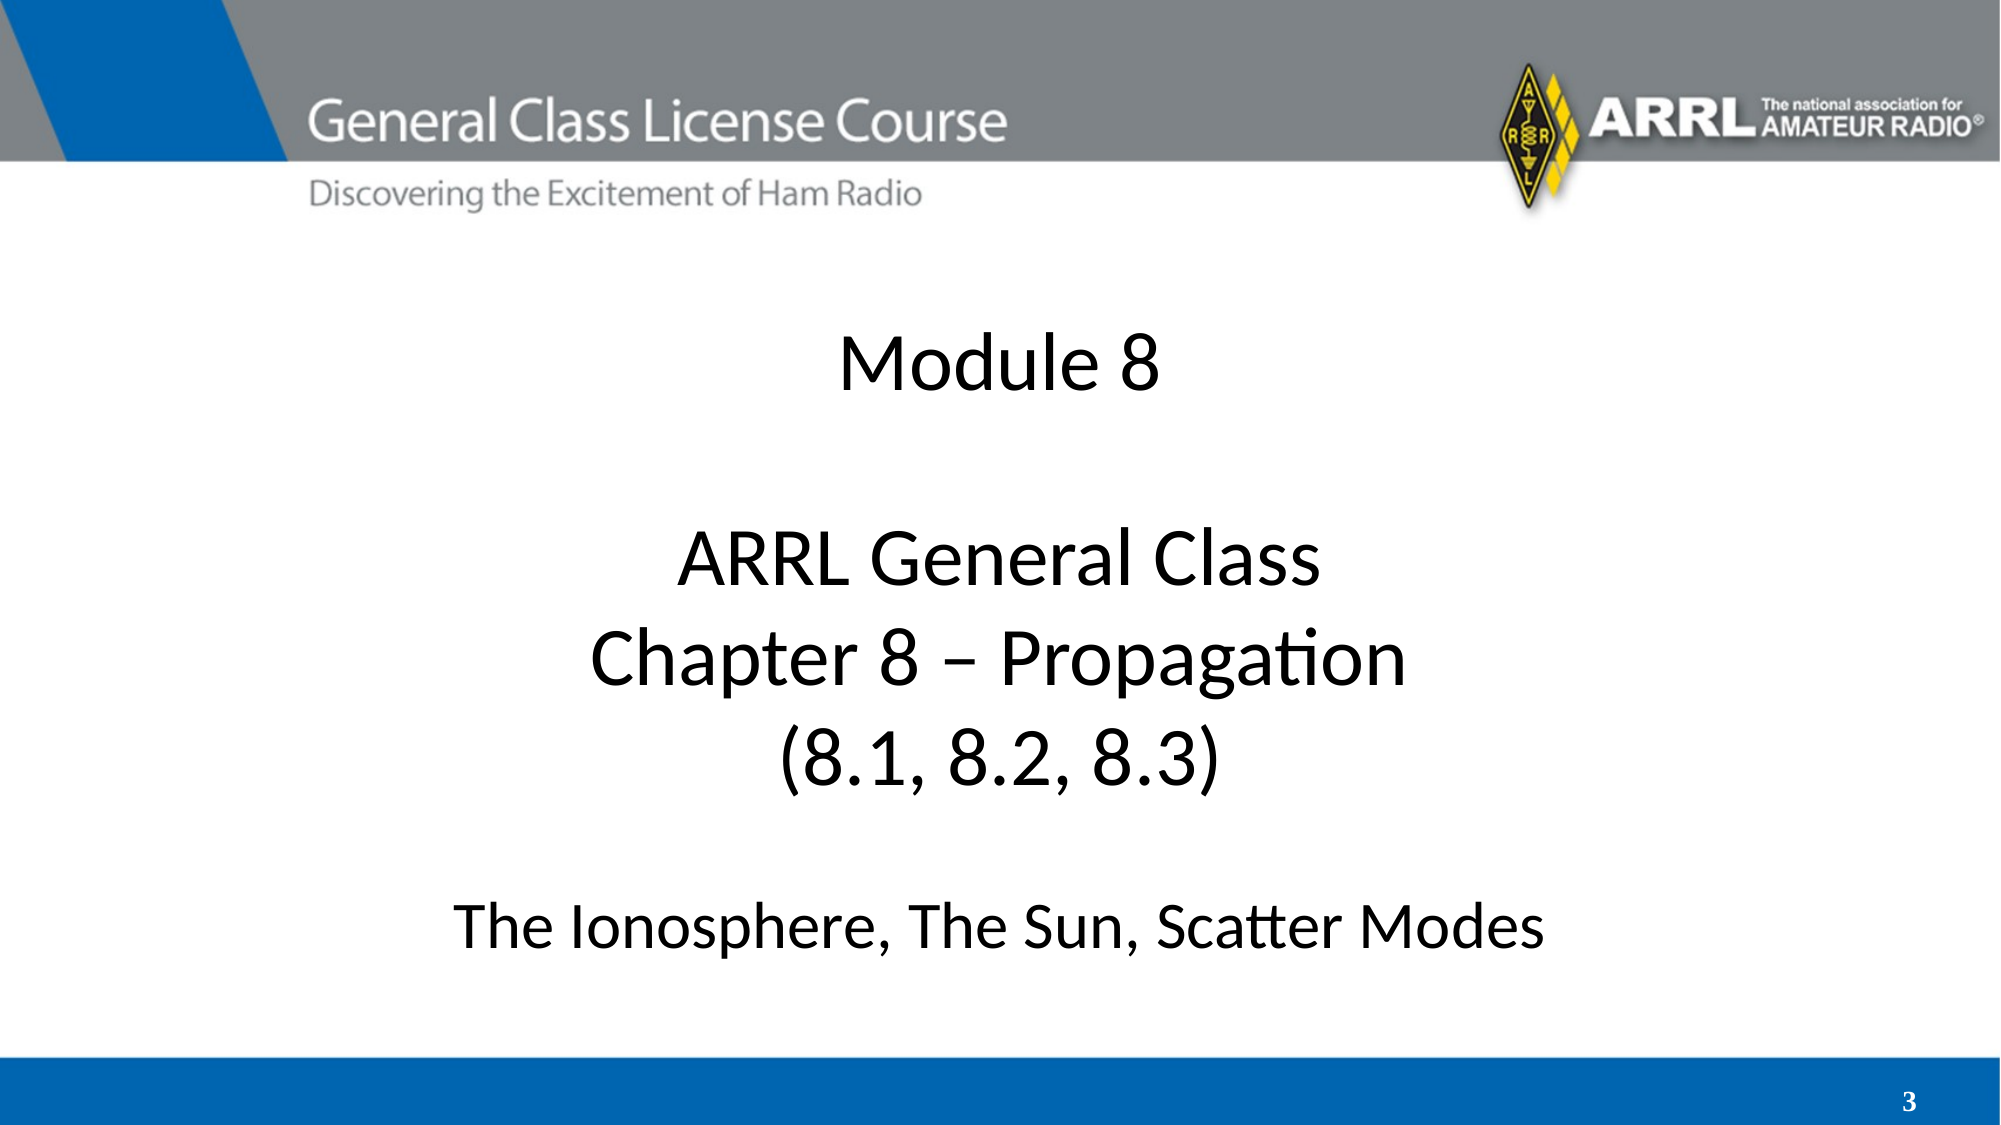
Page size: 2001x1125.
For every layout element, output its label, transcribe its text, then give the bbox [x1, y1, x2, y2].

title Module 8 ARRL General Class Chapter 8 – Propagation (8.1, 8.2, 8.3) The Ionosphere, The Sun, Scatter Modes [99, 299, 1900, 1038]
picture [0, 0, 2001, 1125]
